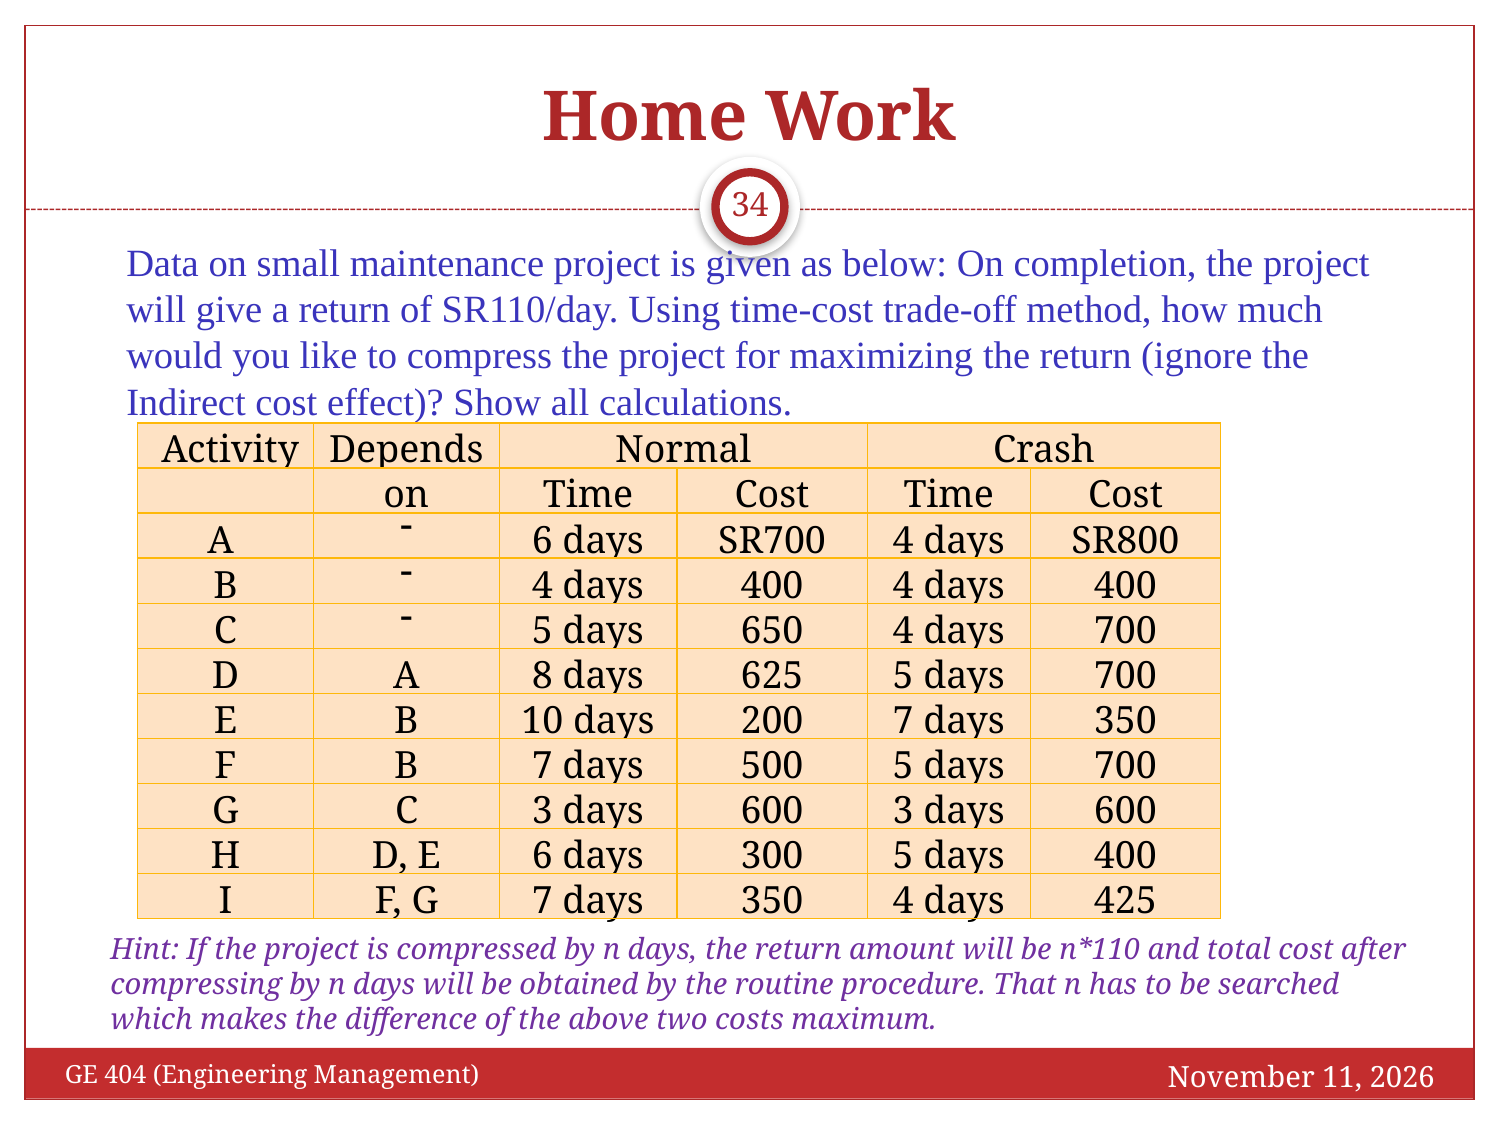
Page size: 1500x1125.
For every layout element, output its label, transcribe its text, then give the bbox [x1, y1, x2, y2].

footer GE 404 (Engineering Management) [50, 1051, 638, 1112]
table_cell B [314, 694, 499, 738]
table_cell C [314, 784, 499, 828]
table_cell 4 days [868, 514, 1030, 557]
table_cell F [138, 739, 313, 783]
table_cell 4 days [868, 559, 1030, 603]
table_header Activity [138, 424, 313, 467]
table_cell 700 [1031, 739, 1220, 783]
table_cell 400 [1031, 829, 1220, 873]
table_cell C [138, 604, 313, 648]
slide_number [950, 1050, 1450, 1111]
table_cell SR800 [1031, 514, 1220, 557]
table_cell 3 days [868, 784, 1030, 828]
table_cell 200 [678, 694, 867, 738]
table_cell 500 [678, 739, 867, 783]
table_cell I [138, 874, 313, 918]
table_cell 5 days [868, 739, 1030, 783]
table_cell 350 [678, 874, 867, 918]
table_cell  [314, 559, 499, 603]
table_cell E [138, 694, 313, 738]
table_cell 6 days [500, 829, 676, 873]
table_cell 600 [678, 784, 867, 828]
table_cell 4 days [500, 559, 676, 603]
table_header Normal [500, 424, 867, 467]
table_cell 5 days [500, 604, 676, 648]
table_cell 650 [678, 604, 867, 648]
table_cell 6 days [500, 514, 676, 557]
table_cell Time [868, 469, 1030, 512]
table_cell 350 [1031, 694, 1220, 738]
table_cell F, G [314, 874, 499, 918]
table_header Depends [314, 424, 499, 467]
table_cell A [314, 649, 499, 693]
table_cell 3 days [500, 784, 676, 828]
text_box Hint: If the project is compressed by n days, the return amount will be n*110 and total cost after compressing by n days will be obtained by the routine procedure. That n has to be searched which makes the difference of the above two costs maximum. [95, 923, 1434, 1043]
table_cell 625 [678, 649, 867, 693]
table_cell 425 [1031, 874, 1220, 918]
table_cell D, E [314, 829, 499, 873]
table_cell 7 days [500, 874, 676, 918]
table_cell Time [500, 469, 676, 512]
table_cell Cost [678, 469, 867, 512]
table_cell 10 days [500, 694, 676, 738]
table_cell  [314, 514, 499, 557]
table_cell 7 days [868, 694, 1030, 738]
table_cell on [314, 469, 499, 512]
table_cell B [314, 739, 499, 783]
table_cell 700 [1031, 604, 1220, 648]
table_cell 400 [678, 559, 867, 603]
table_cell 7 days [500, 739, 676, 783]
slide_number 34 [712, 169, 788, 231]
table_header Crash [868, 424, 1220, 467]
table_cell G [138, 784, 313, 828]
table_cell 700 [1031, 649, 1220, 693]
table_cell SR700 [678, 514, 867, 557]
table_cell 300 [678, 829, 867, 873]
table_cell H [138, 829, 313, 873]
table_cell 8 days [500, 649, 676, 693]
title Home Work [49, 37, 1450, 162]
table_cell 5 days [868, 649, 1030, 693]
table_cell 400 [1031, 559, 1220, 603]
table_cell  [314, 604, 499, 648]
table_cell A [138, 514, 313, 557]
table_cell 600 [1031, 784, 1220, 828]
table_cell Cost [1031, 469, 1220, 512]
table_cell 5 days [868, 829, 1030, 873]
table_cell [138, 469, 313, 512]
table_cell 4 days [868, 604, 1030, 648]
table_cell 4 days [868, 874, 1030, 918]
text_box Data on small maintenance project is given as below: On completion, the project will give a return of SR110/day. Using time-cost trade-off method, how much would you like to compress the project for maximizing the return (ignore the Indirect cost effect)? Show all calculations. [112, 231, 1417, 430]
table_cell B [138, 559, 313, 603]
table_cell D [138, 649, 313, 693]
